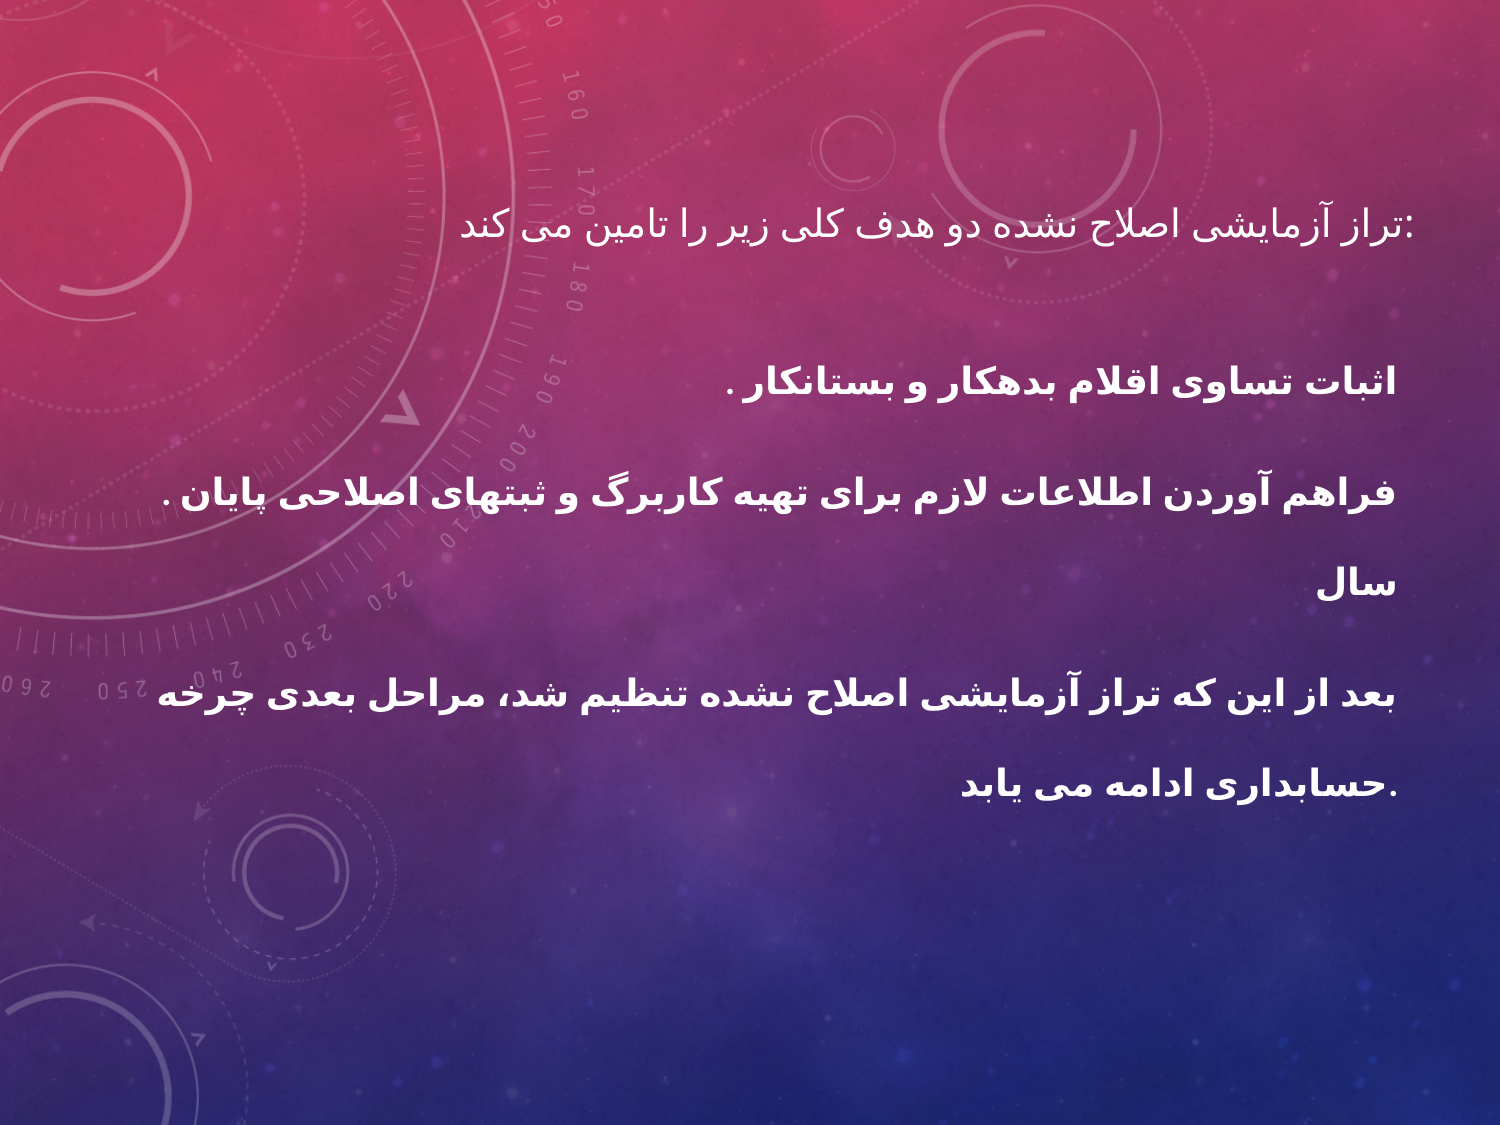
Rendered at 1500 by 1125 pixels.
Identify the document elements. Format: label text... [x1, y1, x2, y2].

subtitle . اثبات تساوی اقلام بدهکار و بستانکار . فراهم آوردن اطلاعات لازم برای تهیه کاربرگ و ثبتهای اصلاحی پایان سال بعد از این که تراز آزمایشی اصلاح نشده تنظیم شد، مراحل بعدی چرخه حسابداری ادامه می یابد. [93, 304, 1414, 926]
title تراز آزمایشی اصلاح نشده دو هدف کلی زیر را تامین می کند: [164, 0, 1430, 300]
picture [0, 0, 1500, 1125]
